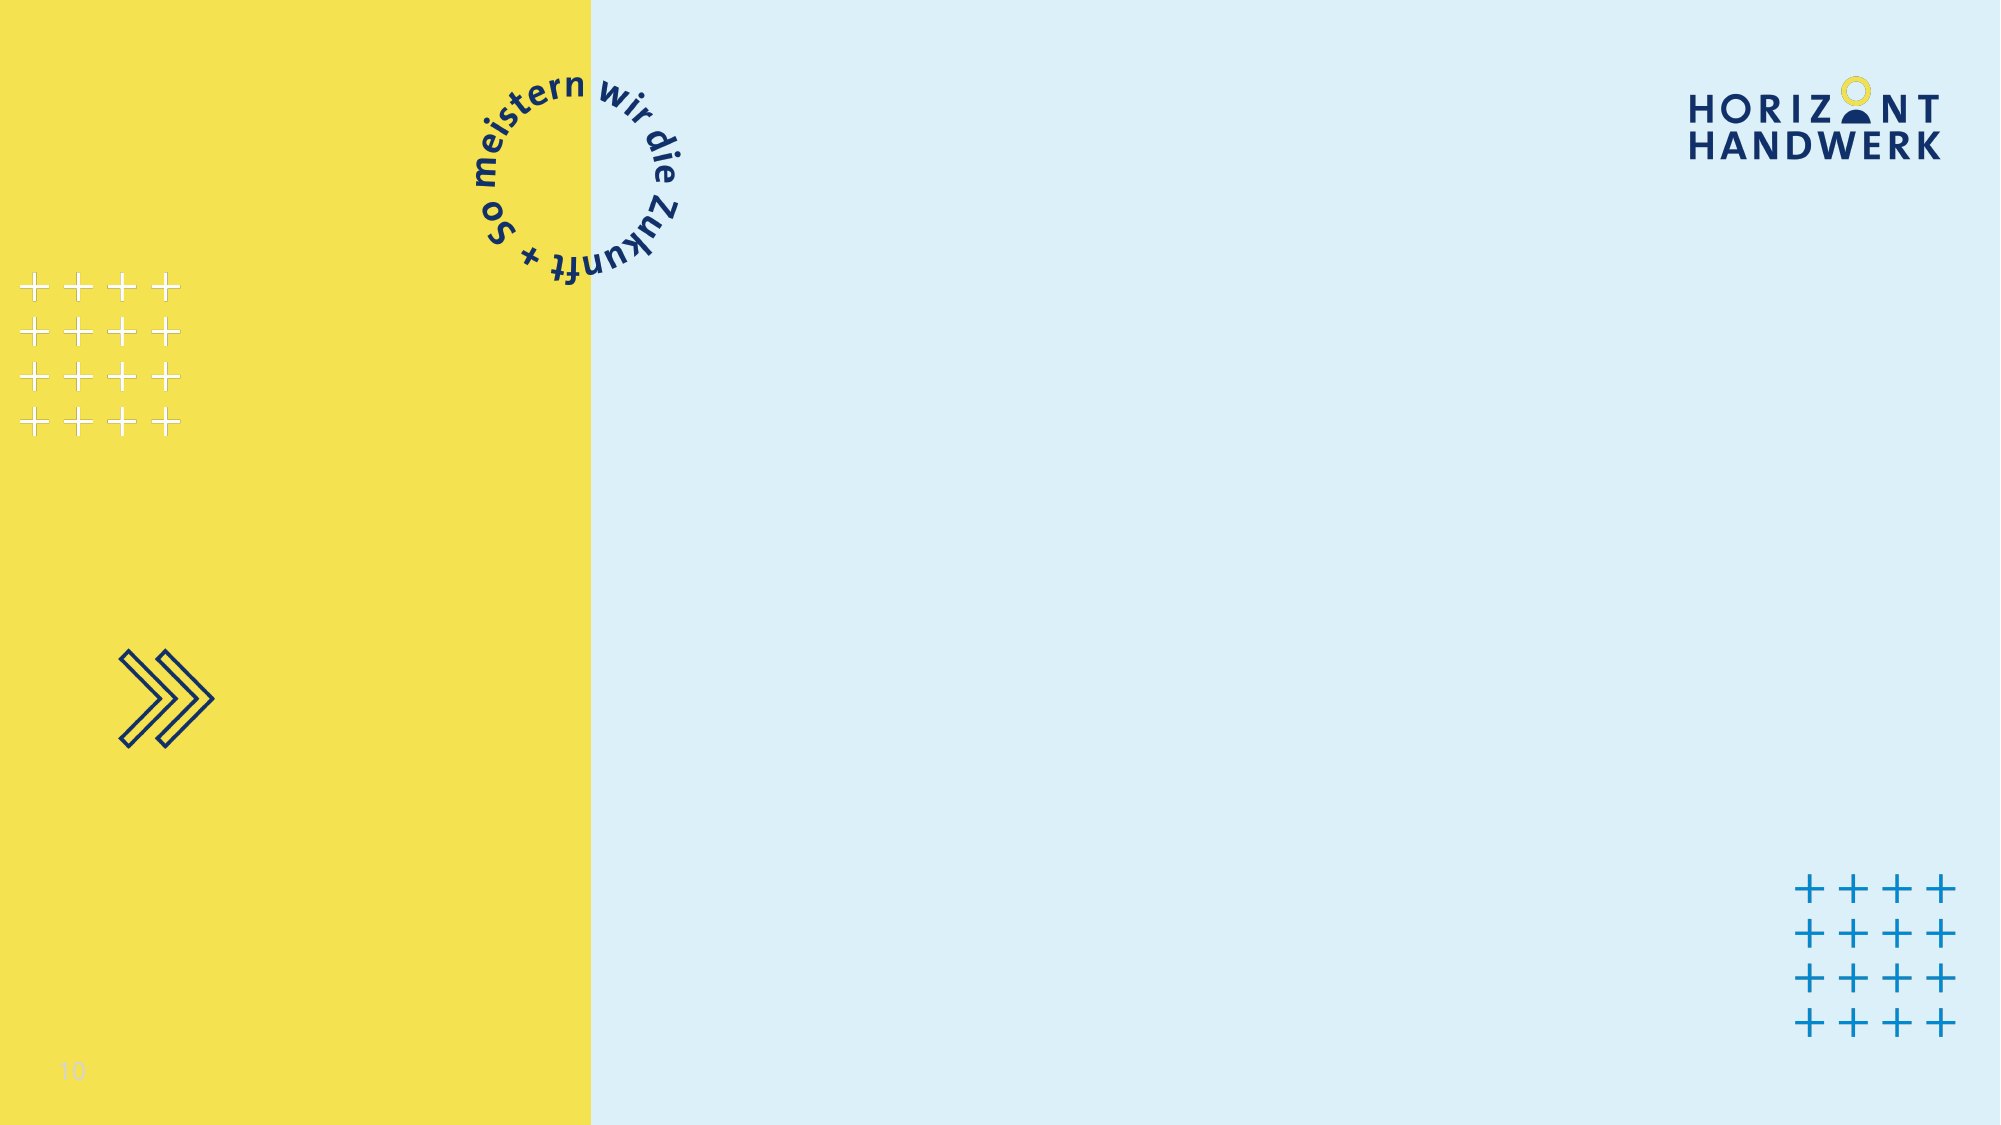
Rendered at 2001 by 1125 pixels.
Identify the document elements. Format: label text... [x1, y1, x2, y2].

picture [1683, 73, 1945, 167]
picture [118, 648, 215, 749]
slide_number 10 [25, 1042, 119, 1103]
picture [1789, 868, 1961, 1043]
picture [14, 266, 186, 442]
picture [455, 58, 700, 302]
